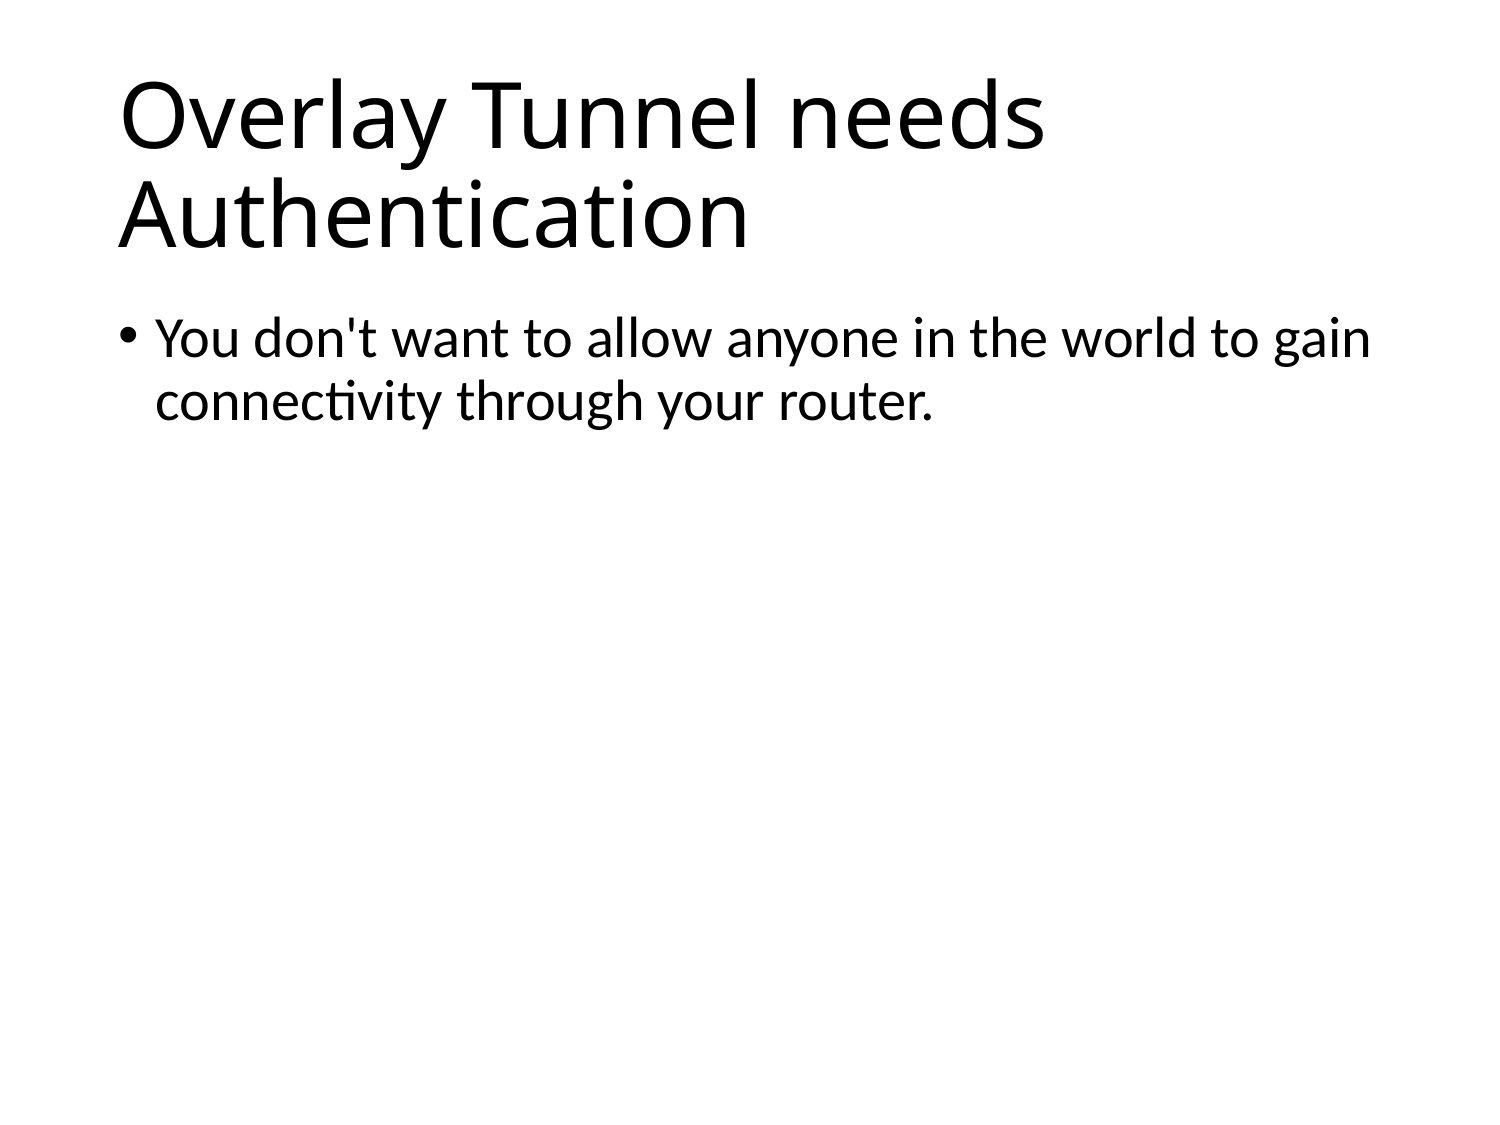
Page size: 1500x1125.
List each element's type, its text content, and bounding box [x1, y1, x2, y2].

title Overlay Tunnel needs Authentication [103, 59, 1397, 278]
list You don't want to allow anyone in the world to gain connectivity through your router. [103, 299, 1397, 1014]
